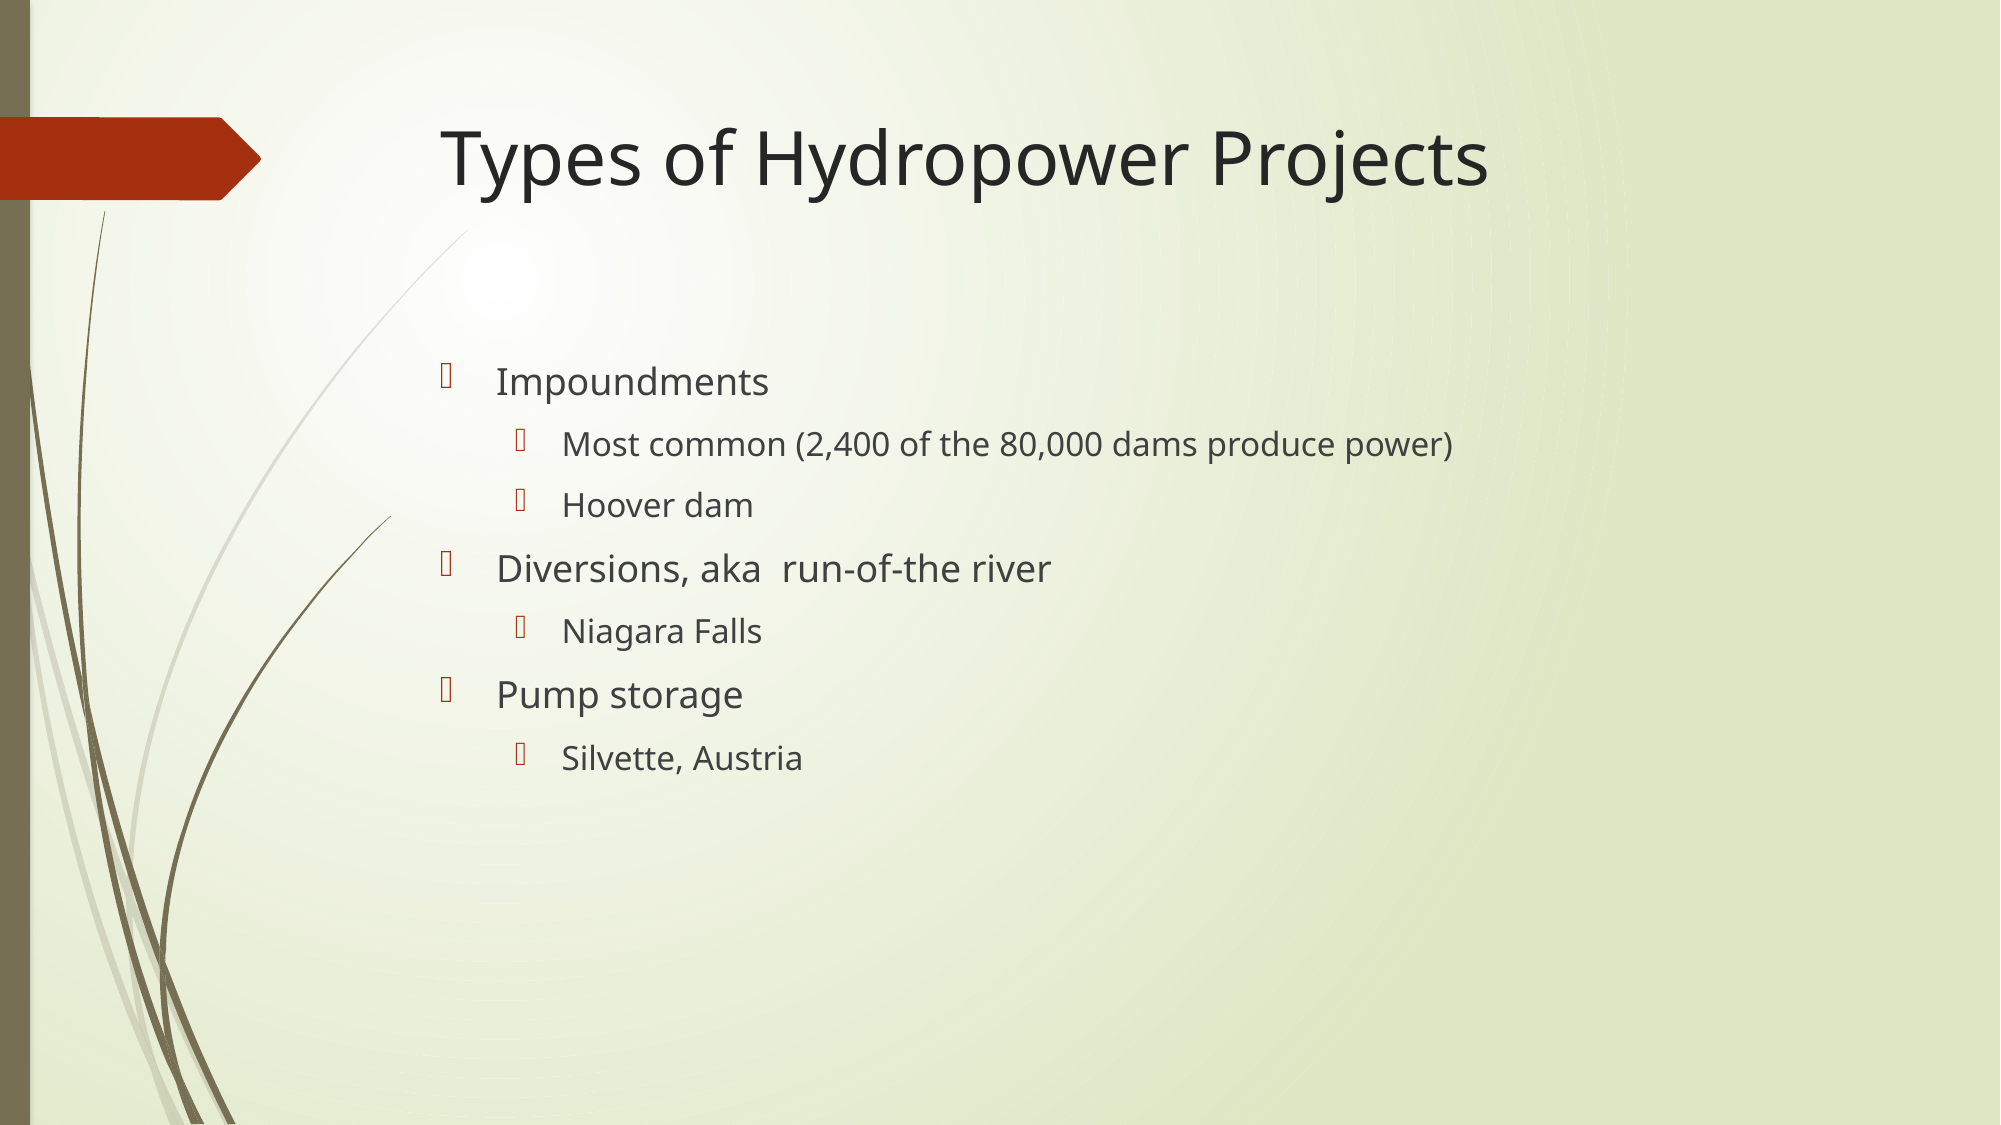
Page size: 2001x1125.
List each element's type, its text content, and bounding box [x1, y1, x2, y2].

title Types of Hydropower Projects [425, 102, 1888, 313]
list Impoundments Most common (2,400 of the 80,000 dams produce power) Hoover dam Diversions, aka run-of-the river Niagara Falls Pump storage Silvette, Austria [424, 350, 1888, 970]
